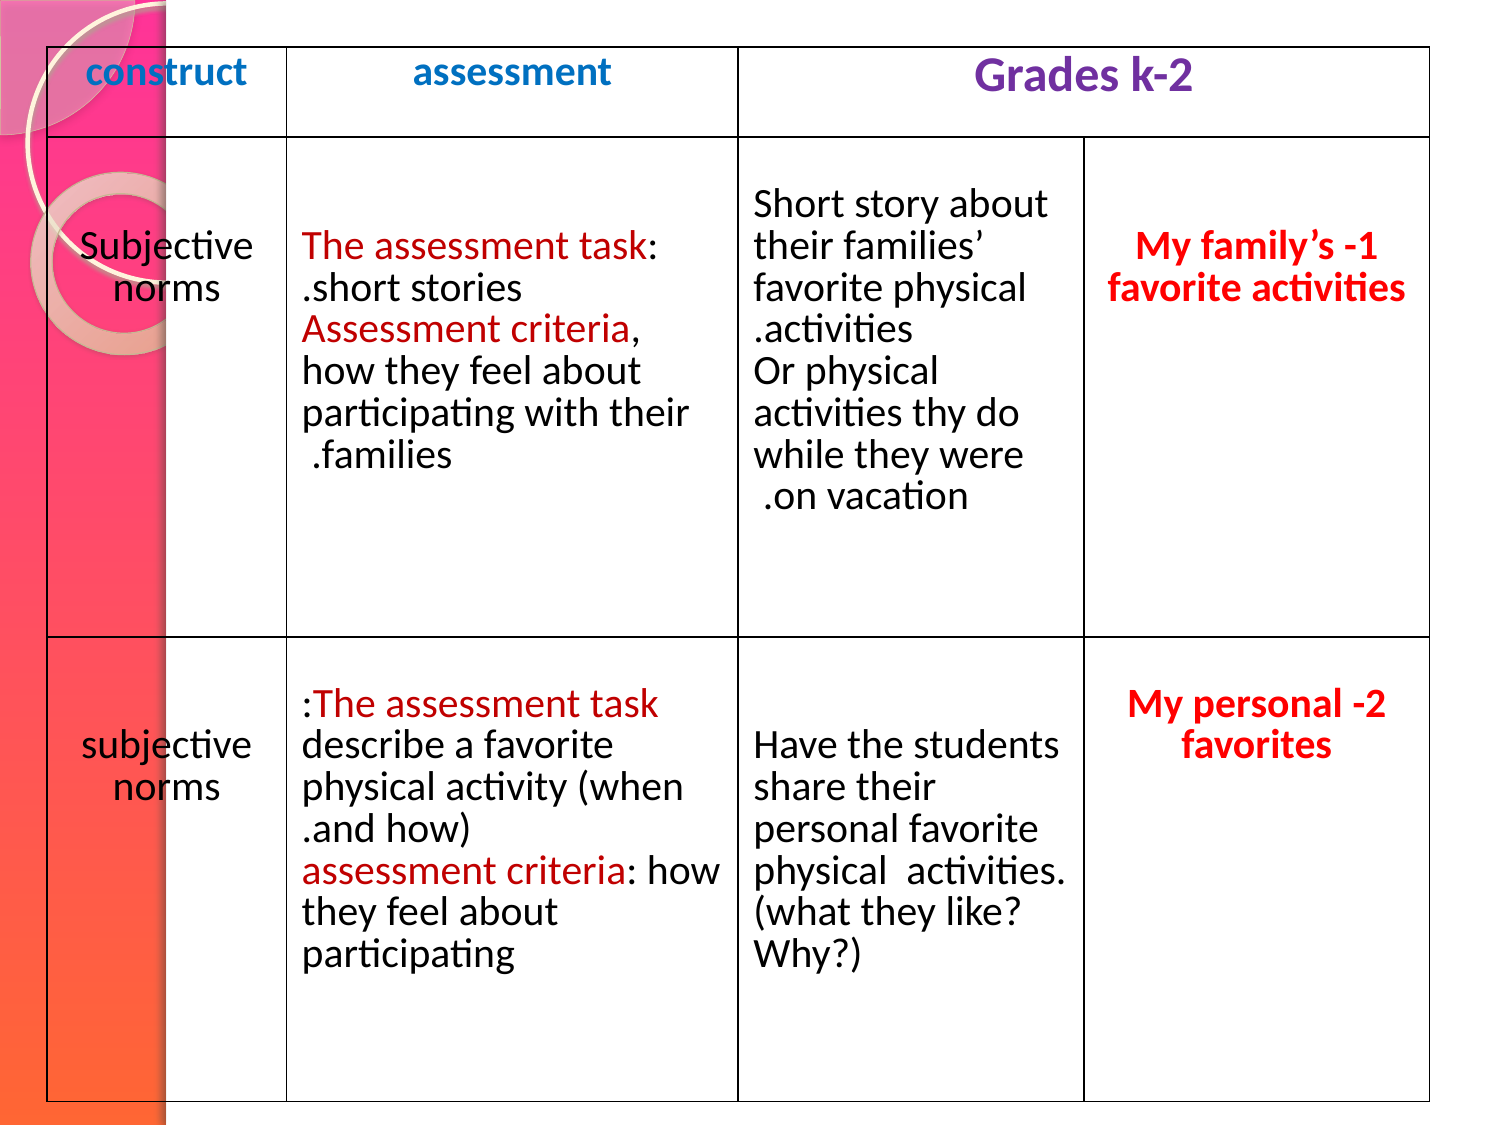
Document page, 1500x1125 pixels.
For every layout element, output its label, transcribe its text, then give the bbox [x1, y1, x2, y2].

table_cell Short story about their families’ favorite physical activities. Or physical activities thy do while they were on vacation. [739, 138, 1083, 636]
table_cell The assessment task: short stories. Assessment criteria, how they feel about participating with their families. [287, 138, 737, 636]
table_cell Have the students share their personal favorite physical activities. (what they like? Why?) [739, 638, 1083, 1101]
table_header Grades k-2 [739, 48, 1429, 136]
table_header assessment [287, 48, 737, 136]
table_cell 1- My family’s favorite activities [1085, 138, 1429, 636]
table_cell Subjective norms [48, 138, 286, 636]
table_header construct [48, 48, 286, 136]
table_cell subjective norms [48, 638, 286, 1101]
table_cell 2- My personal favorites [1085, 638, 1429, 1101]
table_cell The assessment task: describe a favorite physical activity (when and how). assessment criteria: how they feel about participating [287, 638, 737, 1101]
